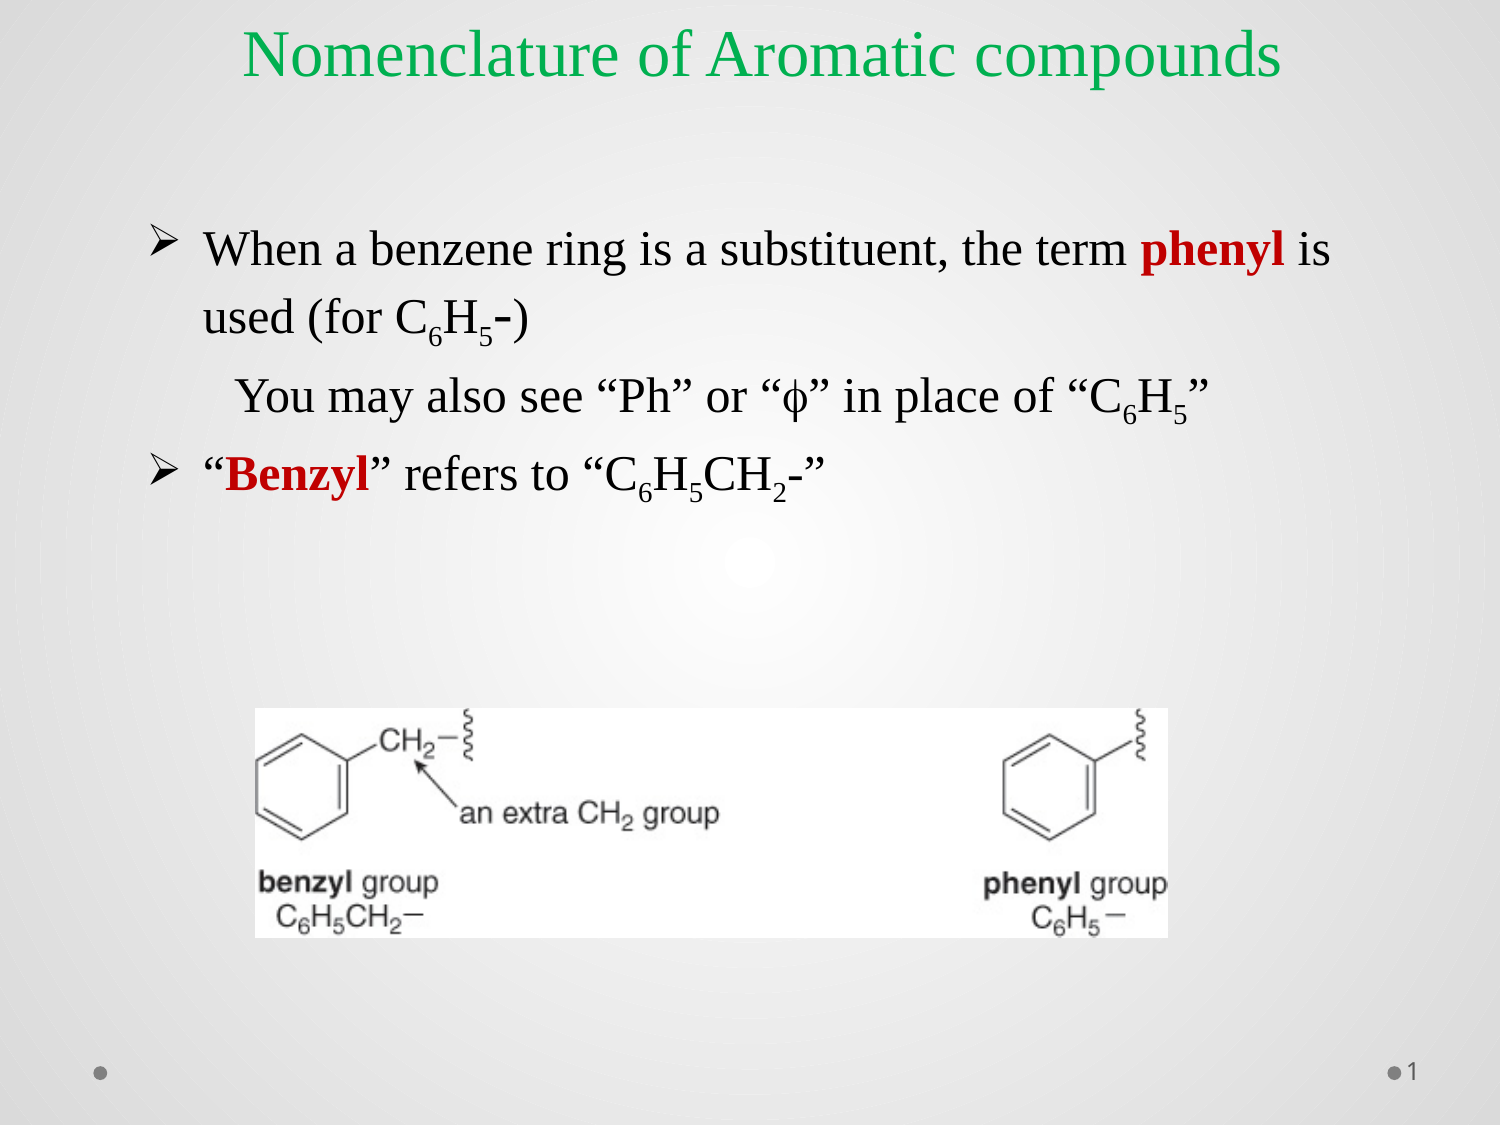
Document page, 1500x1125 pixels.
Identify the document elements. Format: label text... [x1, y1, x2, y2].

text_box When a benzene ring is a substituent, the term phenyl is used (for C6H5-) You may also see “Ph” or “f” in place of “C6H5” “Benzyl” refers to “C6H5CH2-” [131, 208, 1378, 516]
picture [255, 708, 1168, 938]
text_box Nomenclature of Aromatic compounds [210, 2, 1300, 98]
slide_number 1 [1401, 1042, 1494, 1103]
